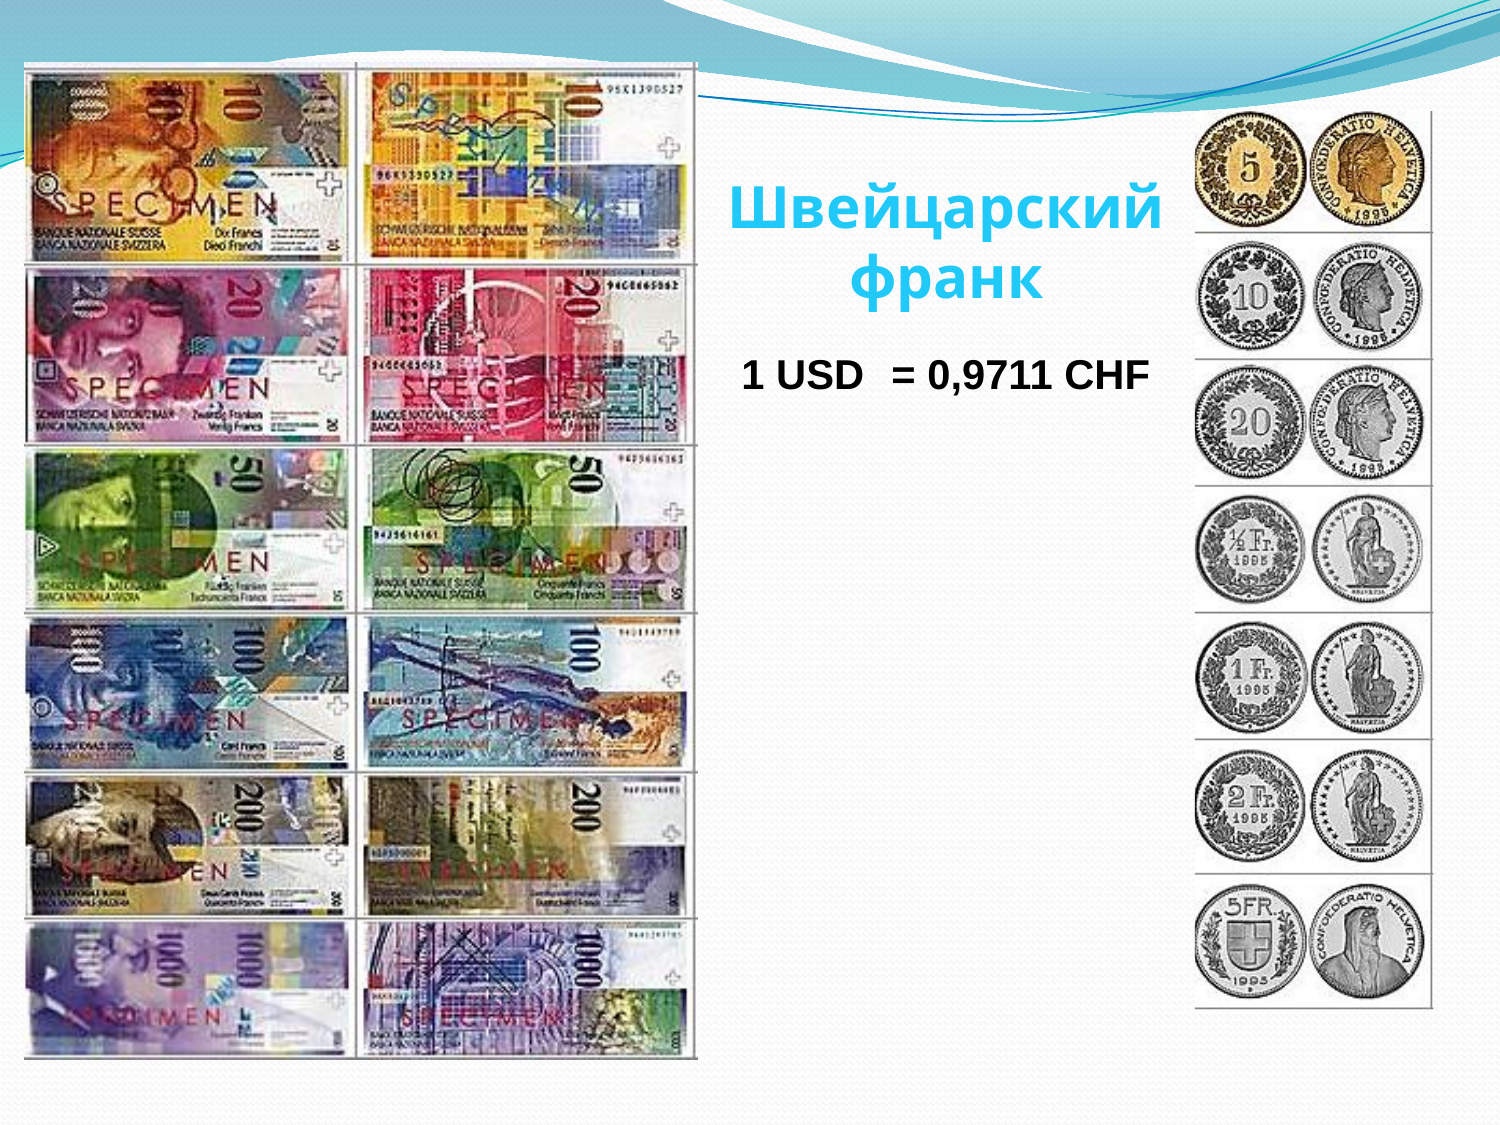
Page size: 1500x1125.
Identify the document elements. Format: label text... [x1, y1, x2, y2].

text_box 1 USD = 0,9711 CHF [726, 340, 1166, 406]
text_box Швейцарский франк [704, 162, 1187, 318]
picture [24, 62, 699, 1060]
picture [1194, 110, 1434, 1012]
